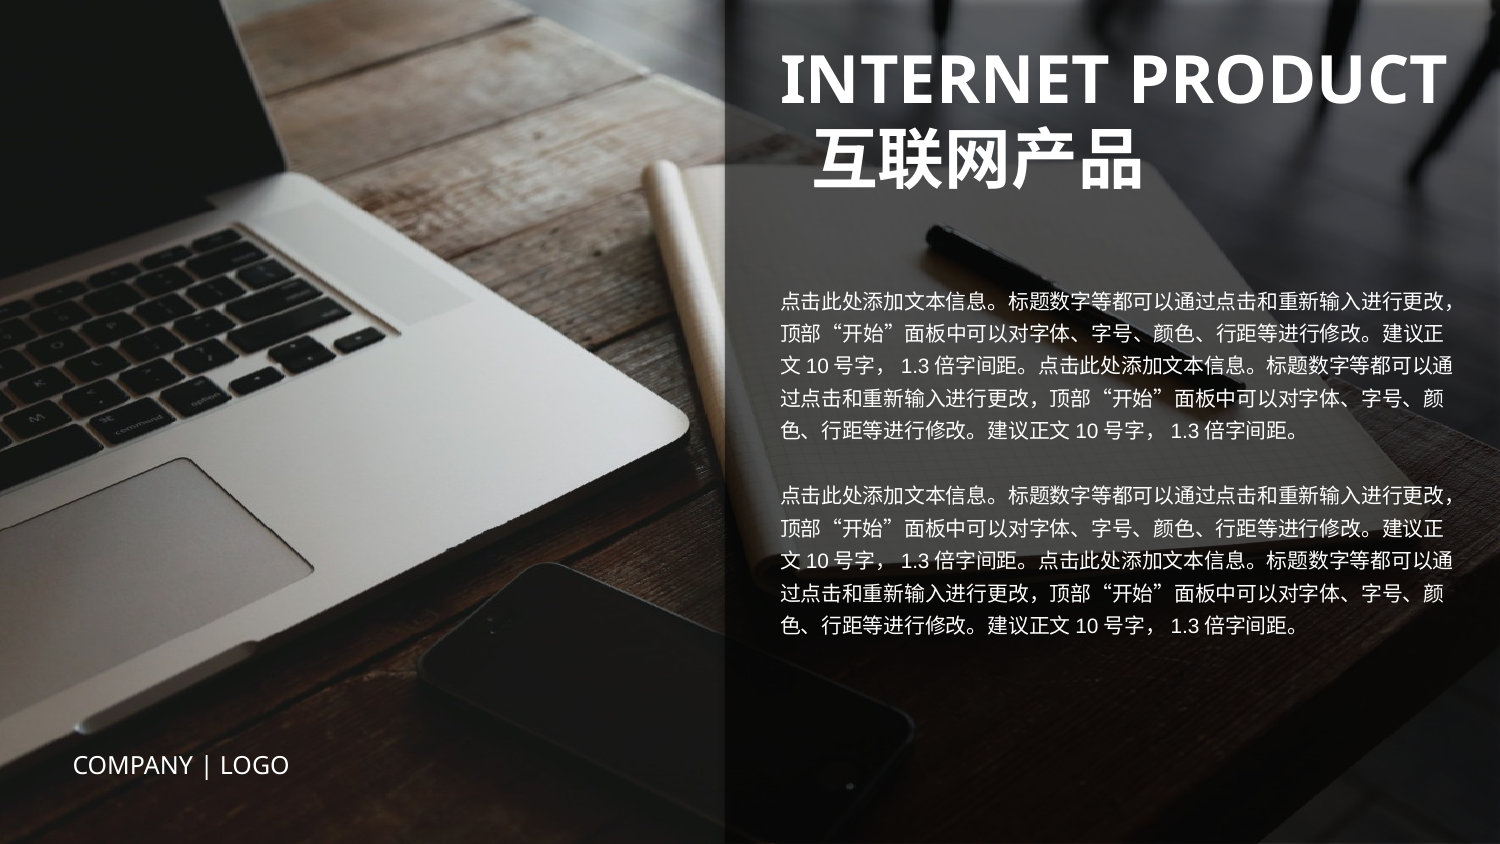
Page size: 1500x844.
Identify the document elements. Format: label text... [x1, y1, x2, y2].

text_box COMPANY | LOGO [57, 742, 305, 788]
text_box [724, 0, 1500, 844]
picture [0, 0, 724, 844]
text_box 点击此处添加文本信息。标题数字等都可以通过点击和重新输入进行更改，顶部“开始”面板中可以对字体、字号、颜色、行距等进行修改。建议正文10号字，1.3倍字间距。点击此处添加文本信息。标题数字等都可以通过点击和重新输入进行更改，顶部“开始”面板中可以对字体、字号、颜色、行距等进行修改。建议正文10号字，1.3倍字间距。 点击此处添加文本信息。标题数字等都可以通过点击和重新输入进行更改，顶部“开始”面板中可以对字体、字号、颜色、行距等进行修改。建议正文10号字，1.3倍字间距。点击此处添加文本信息。标题数字等都可以通过点击和重新输入进行更改，顶部“开始”面板中可以对字体、字号、颜色、行距等进行修改。建议正文10号字，1.3倍字间距。 [765, 273, 1472, 710]
text_box INTERNET PRODUCT 互联网产品 [765, 29, 1484, 204]
